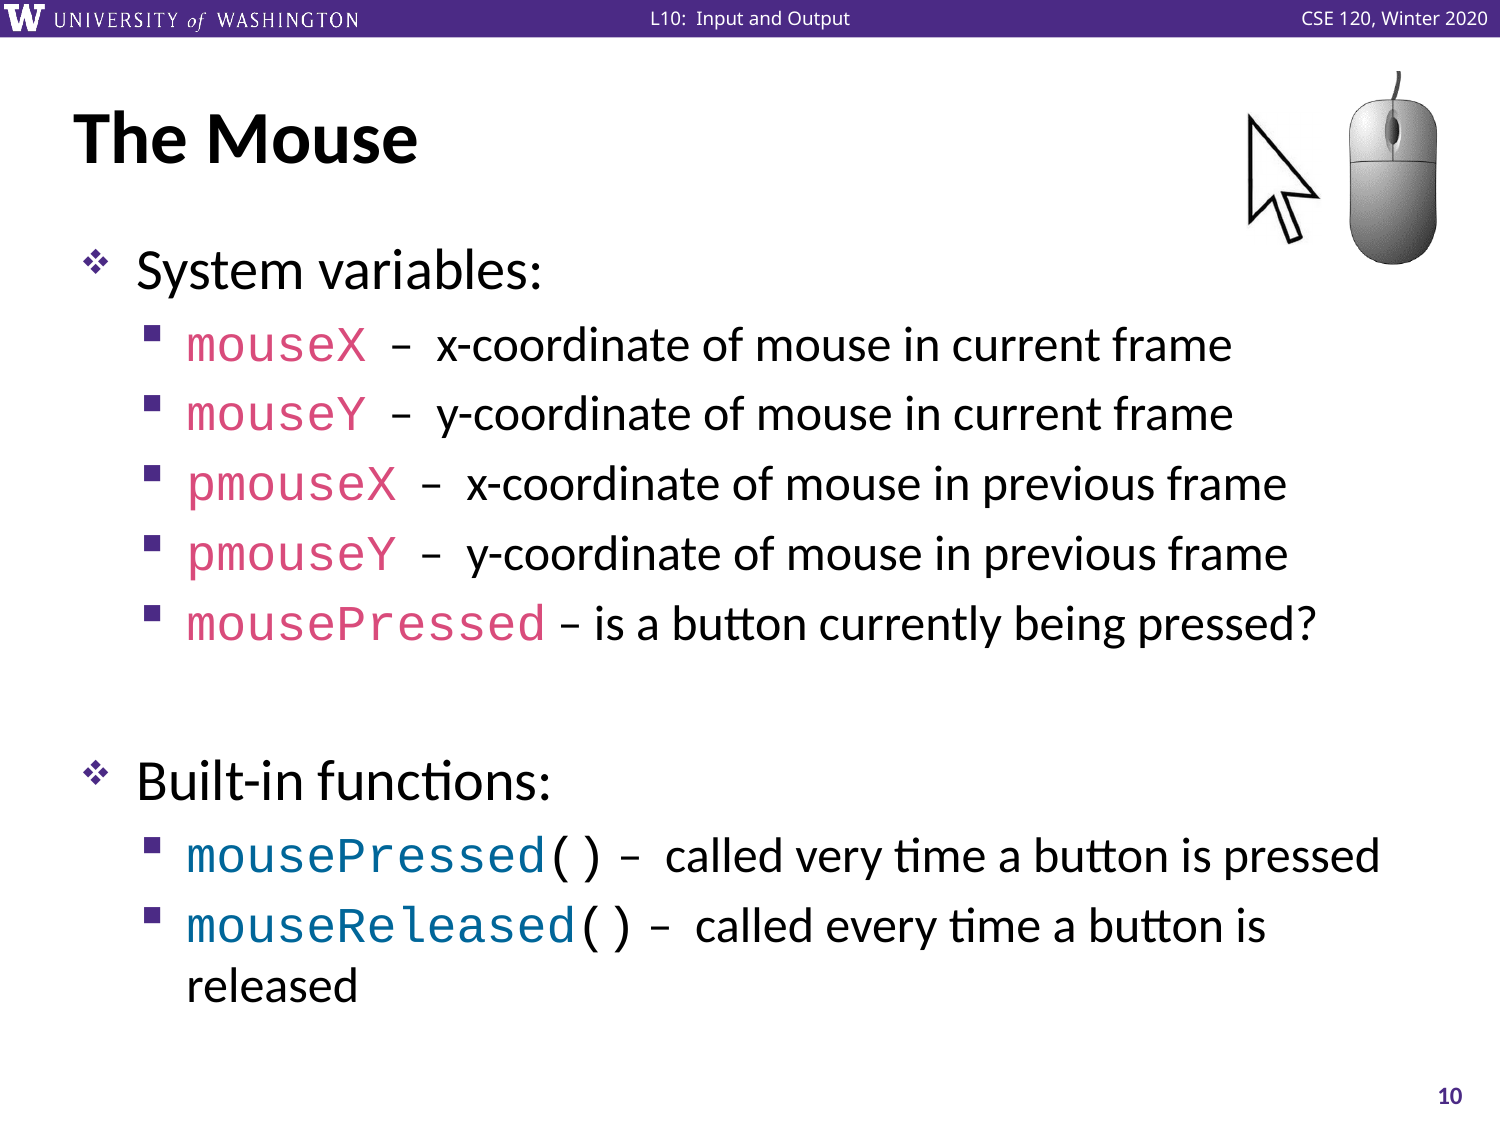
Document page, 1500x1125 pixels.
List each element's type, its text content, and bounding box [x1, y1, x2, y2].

title The Mouse [58, 71, 1345, 197]
picture [1347, 71, 1438, 265]
picture [4, 4, 358, 32]
picture [1246, 112, 1322, 245]
slide_number 10 [1400, 1065, 1500, 1125]
list System variables: mouseX – x-coordinate of mouse in current frame mouseY – y-coordinate of mouse in current frame pmouseX – x-coordinate of mouse in previous frame pmouseY – y-coordinate of mouse in previous frame mousePressed – is a button currently being pressed? Built-in functions: mousePressed() – called very time a button is pressed mouseReleased() – called every time a button is released [64, 223, 1438, 1040]
